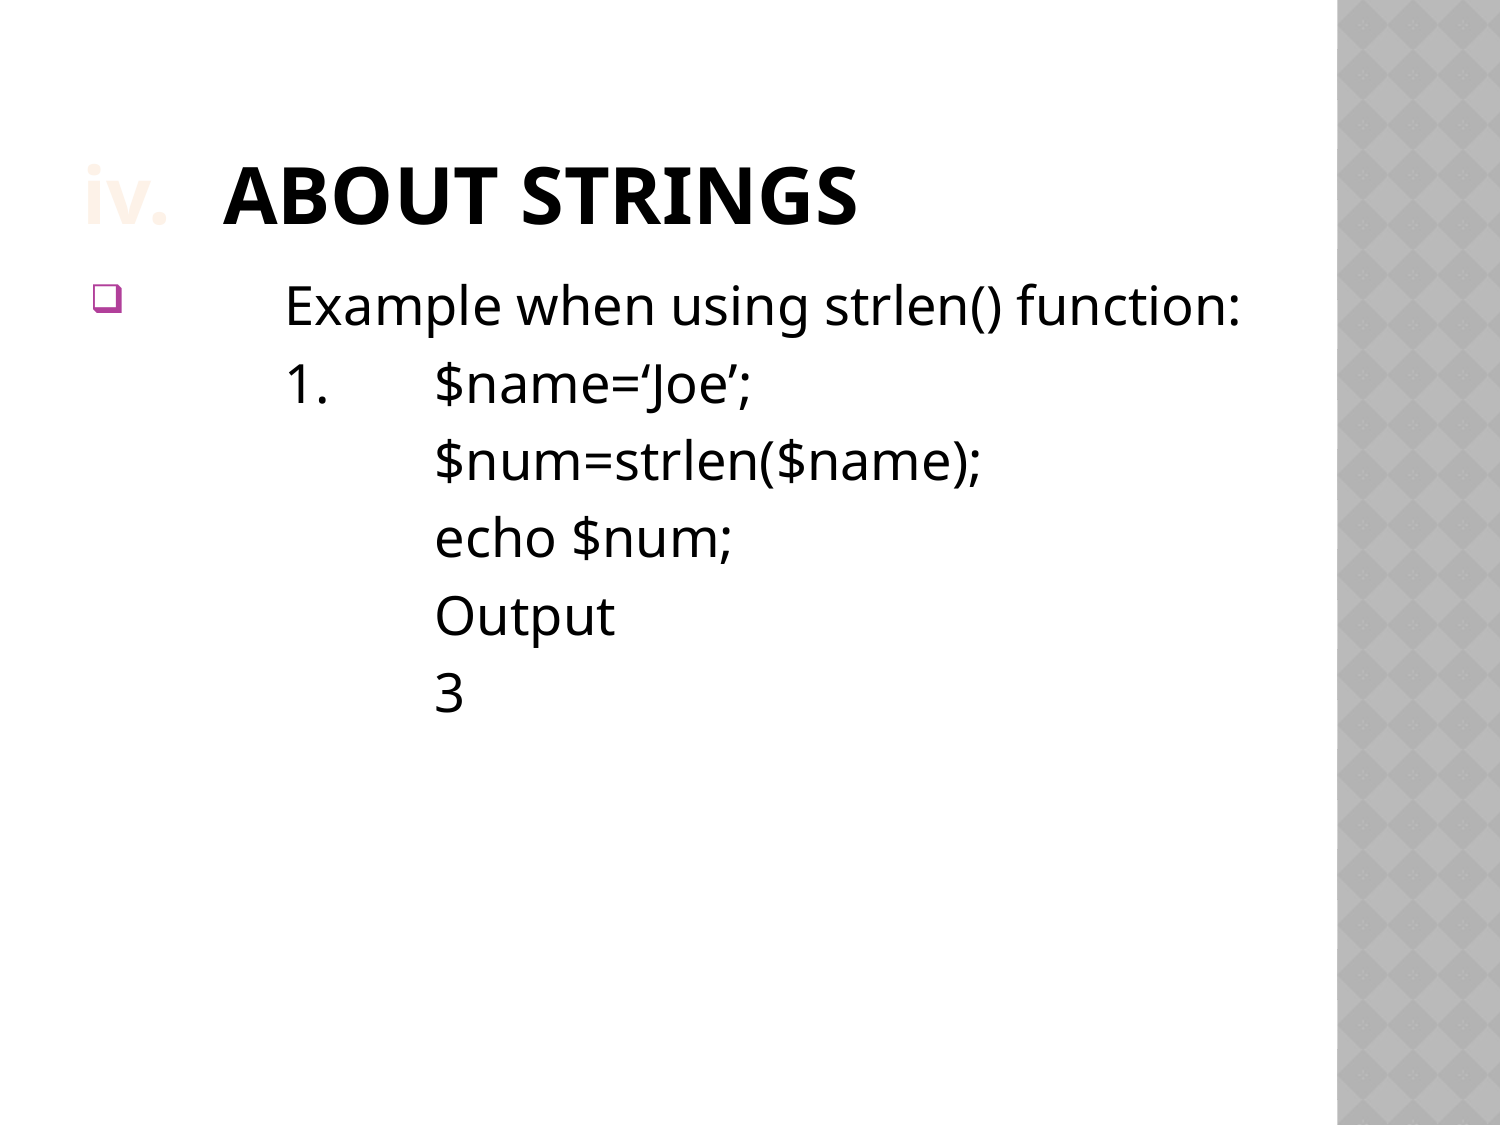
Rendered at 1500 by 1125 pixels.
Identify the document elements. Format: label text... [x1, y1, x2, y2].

list Example when using strlen() function: 1. $name=‘Joe’; $num=strlen($name); echo $num; Output 3 [75, 264, 1263, 1059]
title About Strings [75, 52, 1263, 240]
